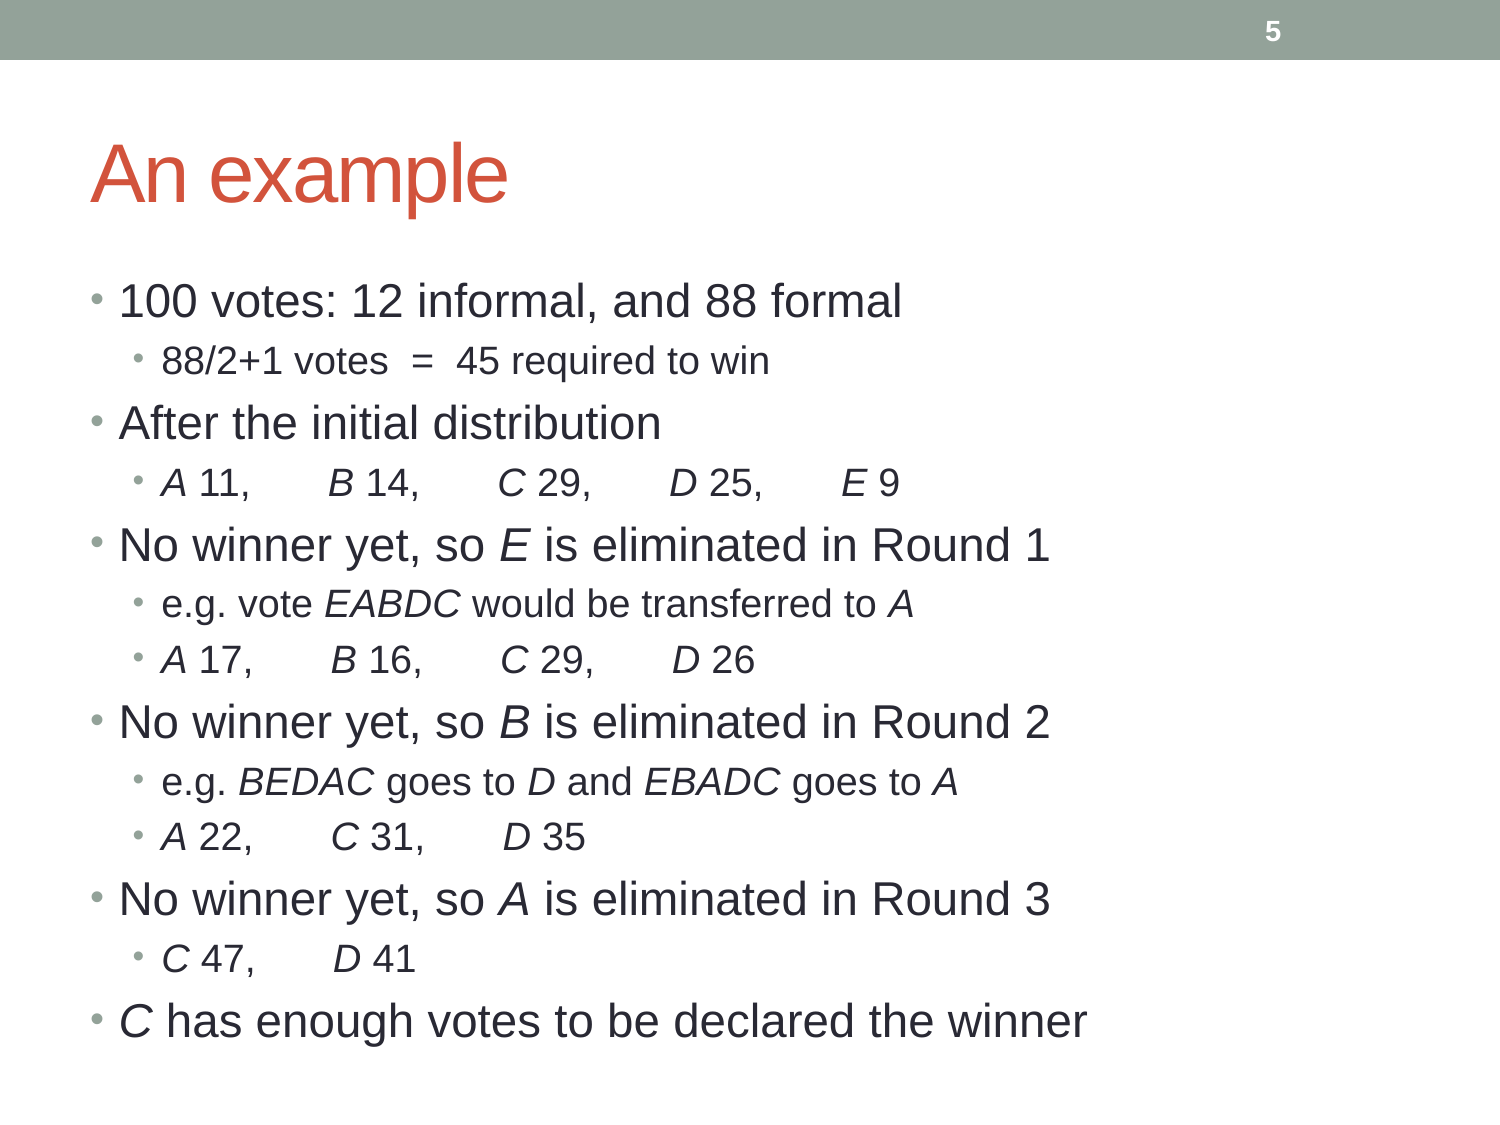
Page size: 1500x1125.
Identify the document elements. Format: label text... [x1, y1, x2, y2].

slide_number 5 [1250, 3, 1425, 57]
list 100 votes: 12 informal, and 88 formal 88/2+1 votes = 45 required to win After the initial distribution A 11, B 14, C 29, D 25, E 9 No winner yet, so E is eliminated in Round 1 e.g. vote EABDC would be transferred to A A 17, B 16, C 29, D 26 No winner yet, so B is eliminated in Round 2 e.g. BEDAC goes to D and EBADC goes to A A 22, C 31, D 35 No winner yet, so A is eliminated in Round 3 C 47, D 41 C has enough votes to be declared the winner [75, 262, 1425, 1063]
title An example [75, 87, 1425, 250]
